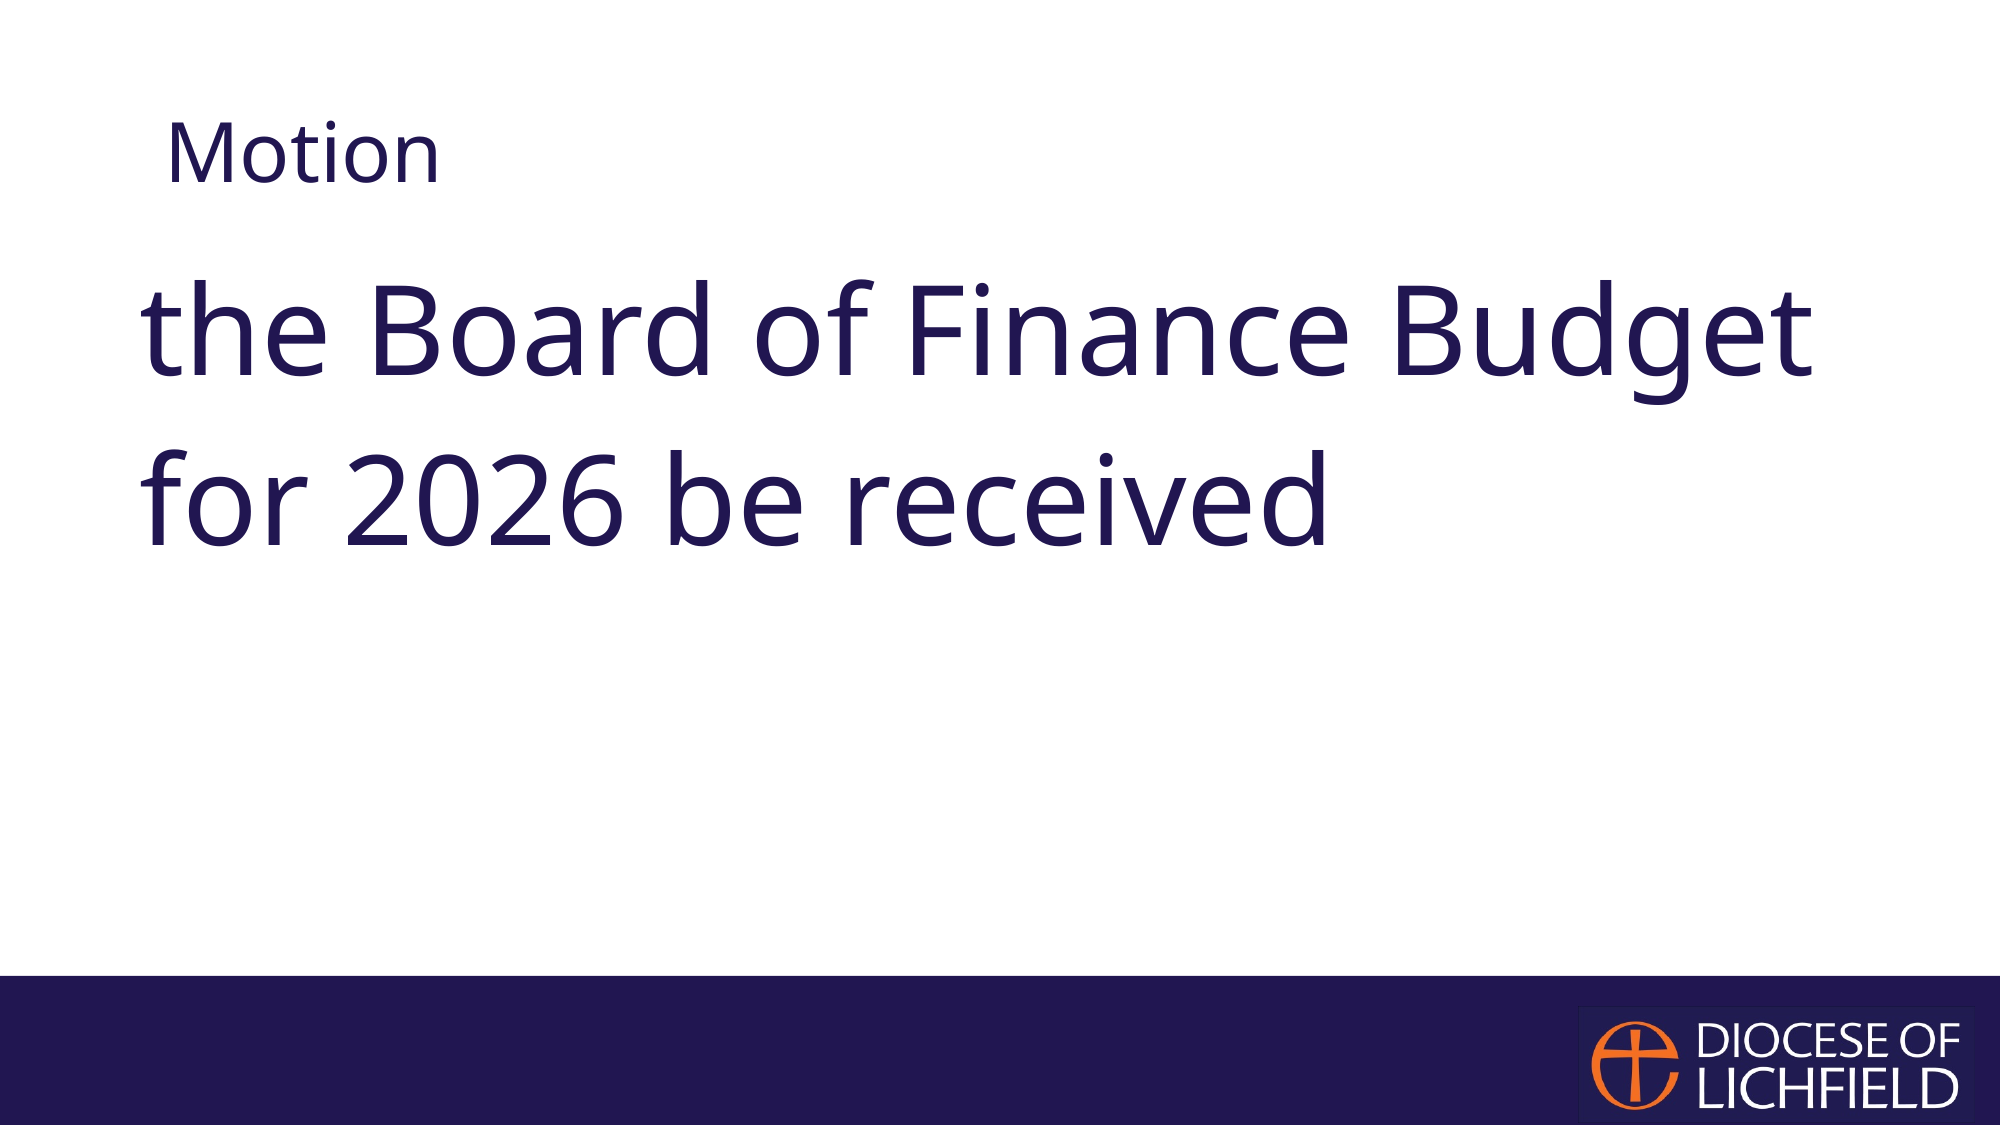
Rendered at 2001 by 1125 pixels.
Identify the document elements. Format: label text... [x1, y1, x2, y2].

text_box [0, 974, 2000, 1125]
picture [1578, 1005, 1975, 1124]
table_header the Board of Finance Budget for 2026 be received [132, 190, 1845, 823]
text_box [1084, 461, 1115, 567]
title Motion [149, 45, 1863, 254]
